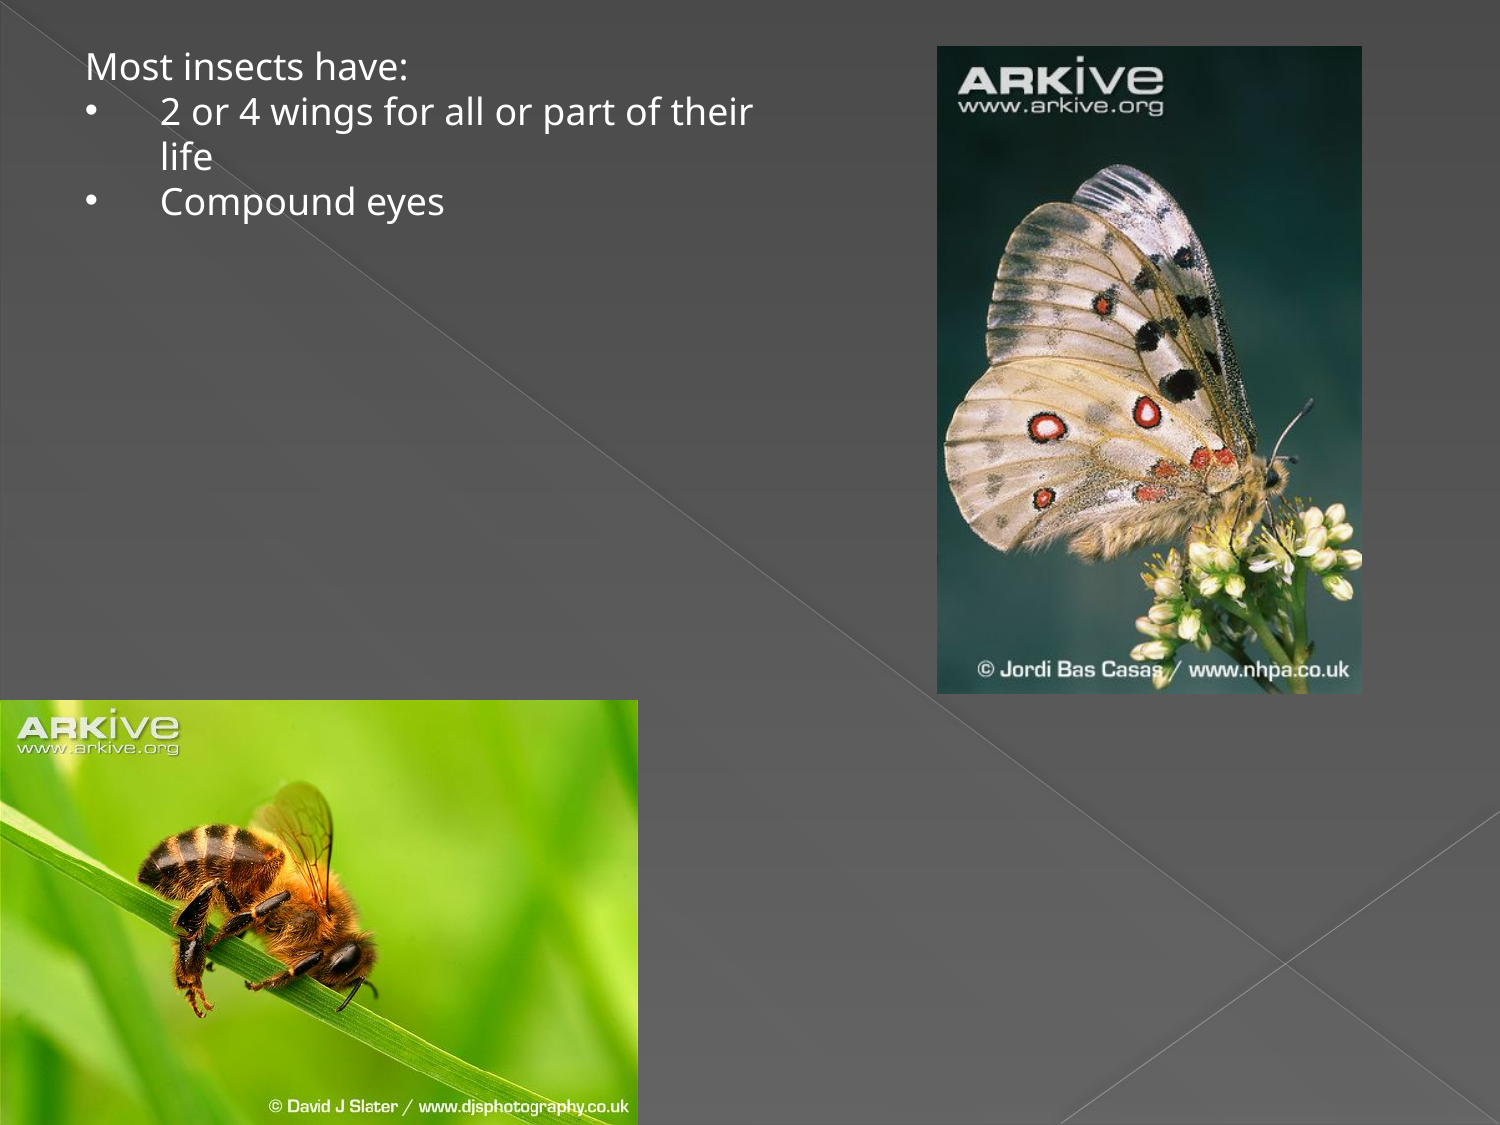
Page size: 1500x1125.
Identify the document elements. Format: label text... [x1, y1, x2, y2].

text_box Most insects have: 2 or 4 wings for all or part of their life Compound eyes [70, 35, 821, 275]
picture [937, 46, 1363, 695]
picture [0, 699, 638, 1125]
